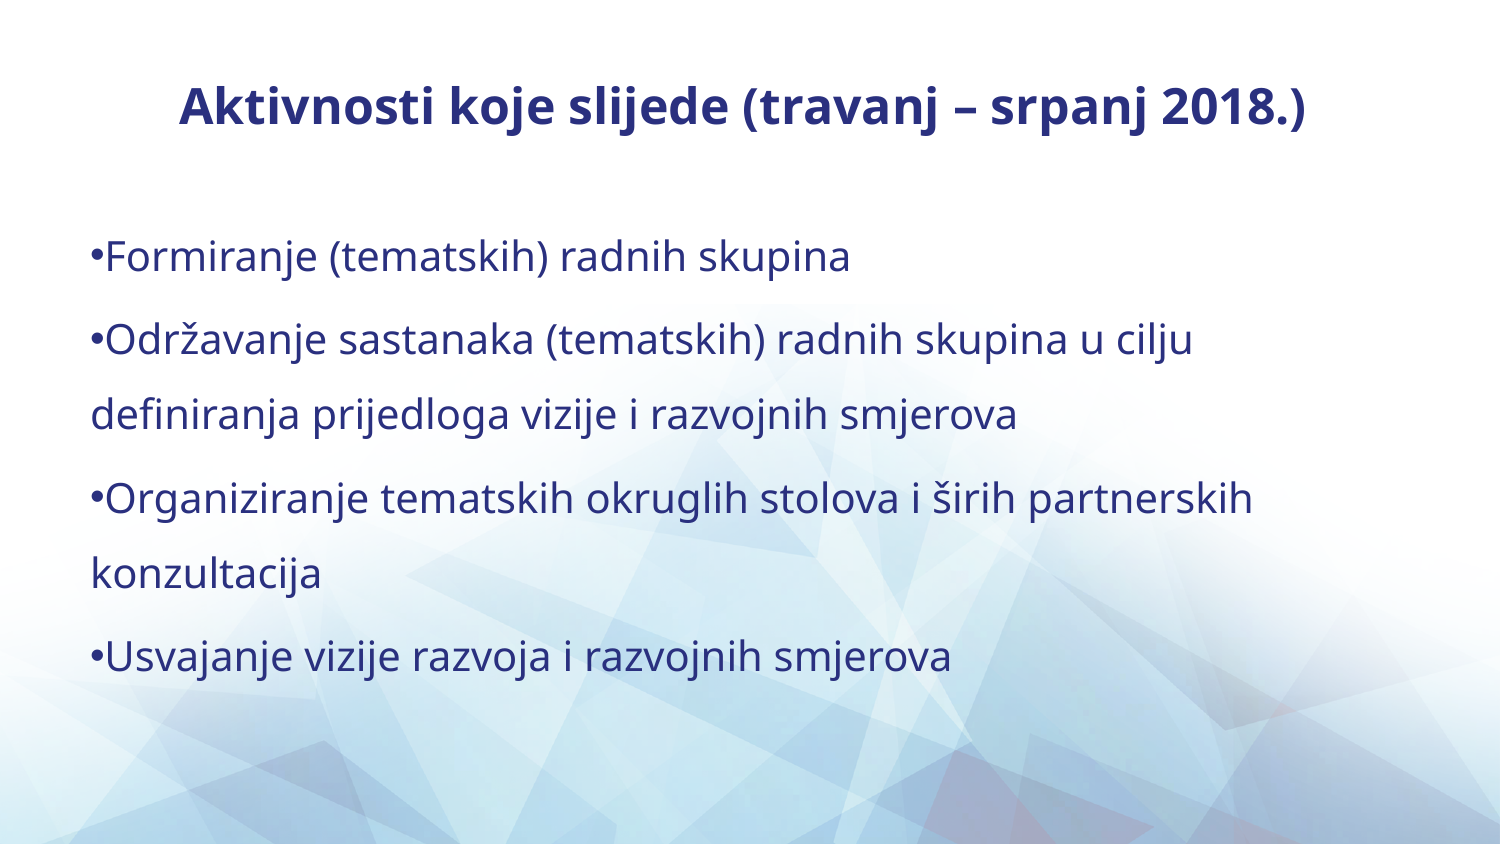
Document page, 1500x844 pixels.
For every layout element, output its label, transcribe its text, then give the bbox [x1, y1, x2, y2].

title Aktivnosti koje slijede (travanj – srpanj 2018.) [75, 33, 1425, 175]
picture [0, 304, 1500, 844]
list Formiranje (tematskih) radnih skupina Održavanje sastanaka (tematskih) radnih skupina u cilju definiranja prijedloga vizije i razvojnih smjerova Organiziranje tematskih okruglih stolova i širih partnerskih konzultacija Usvajanje vizije razvoja i razvojnih smjerova [75, 196, 1306, 302]
